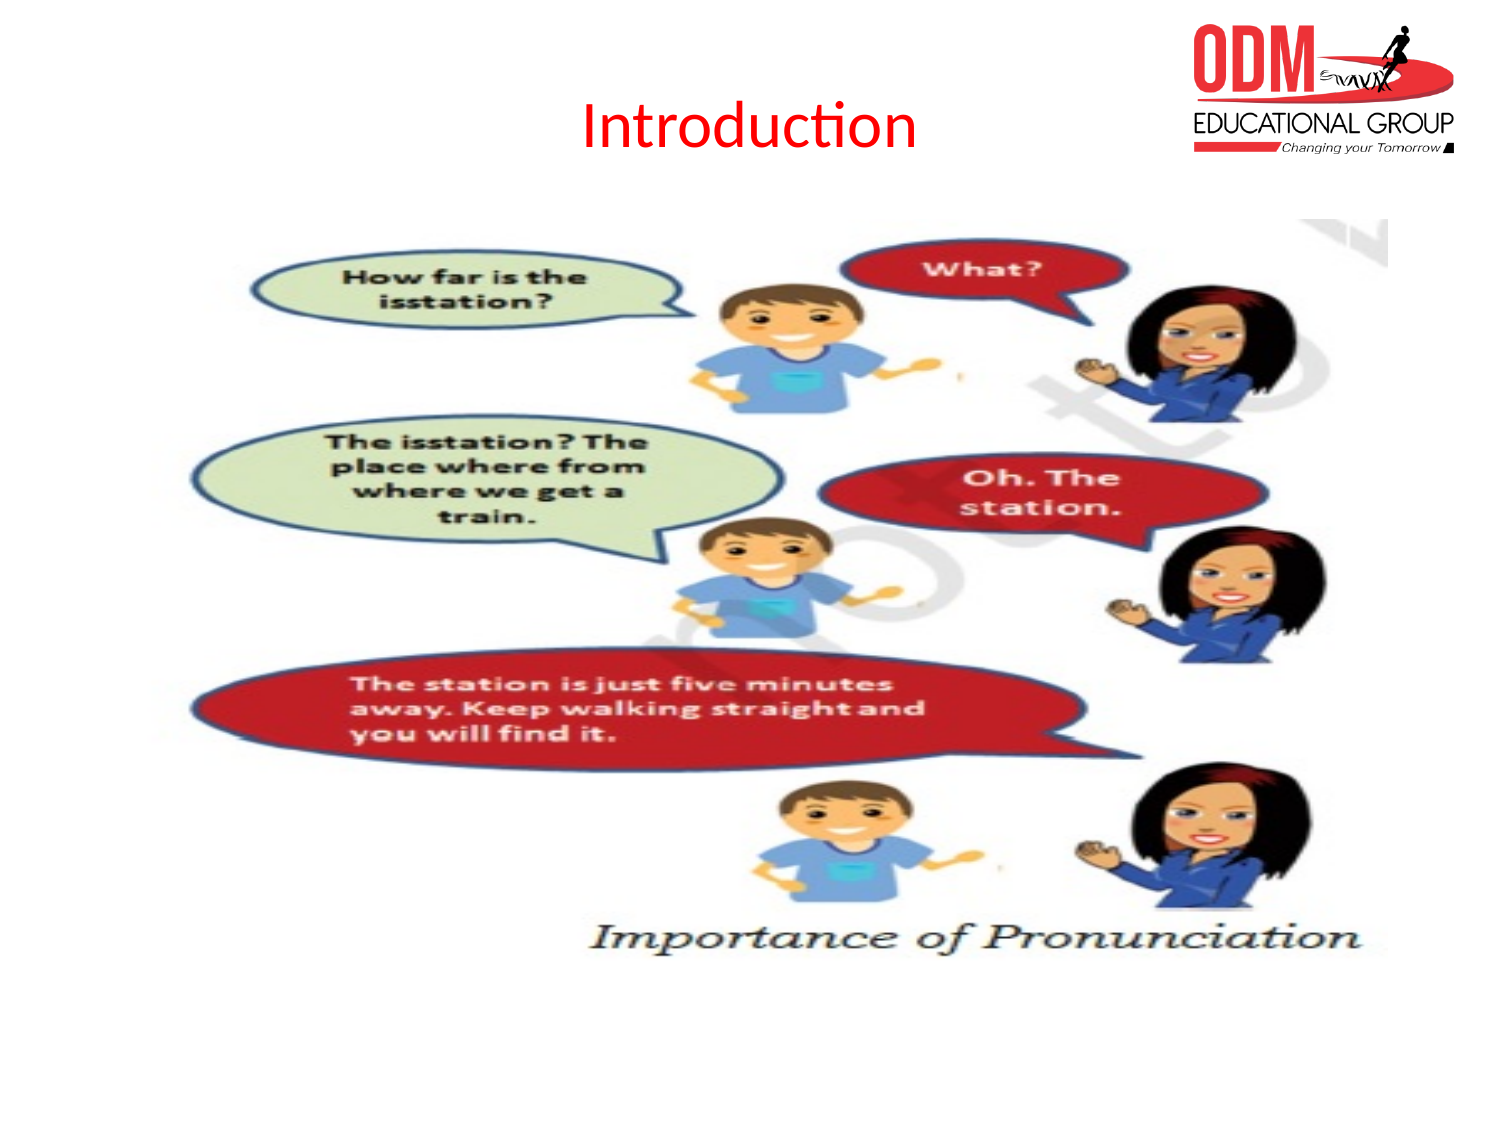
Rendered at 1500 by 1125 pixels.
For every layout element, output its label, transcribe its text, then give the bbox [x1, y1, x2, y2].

picture [1194, 24, 1454, 154]
picture [100, 219, 1389, 965]
title Introduction [75, 45, 1425, 197]
